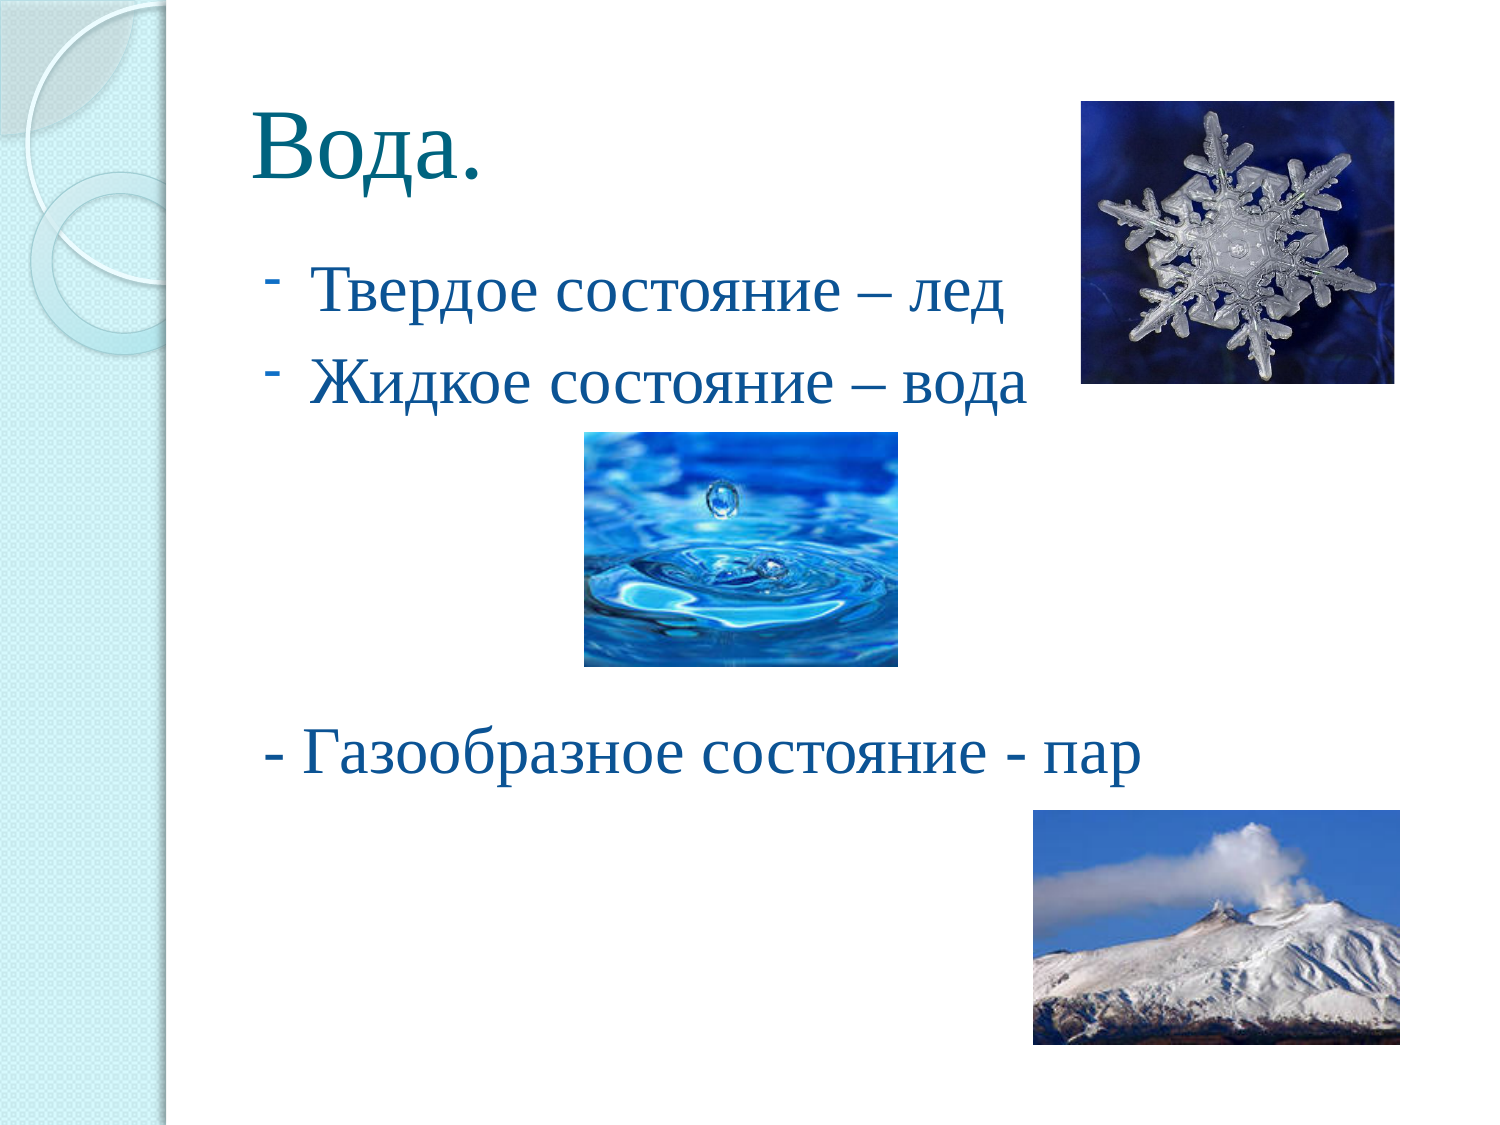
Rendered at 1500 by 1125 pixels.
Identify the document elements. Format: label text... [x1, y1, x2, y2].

list Твердое состояние – лед Жидкое состояние – вода - Газообразное состояние - пар [235, 237, 1466, 1025]
picture [1080, 101, 1395, 384]
picture [1033, 810, 1400, 1046]
picture [584, 432, 898, 668]
title Вода. [235, 45, 1466, 233]
